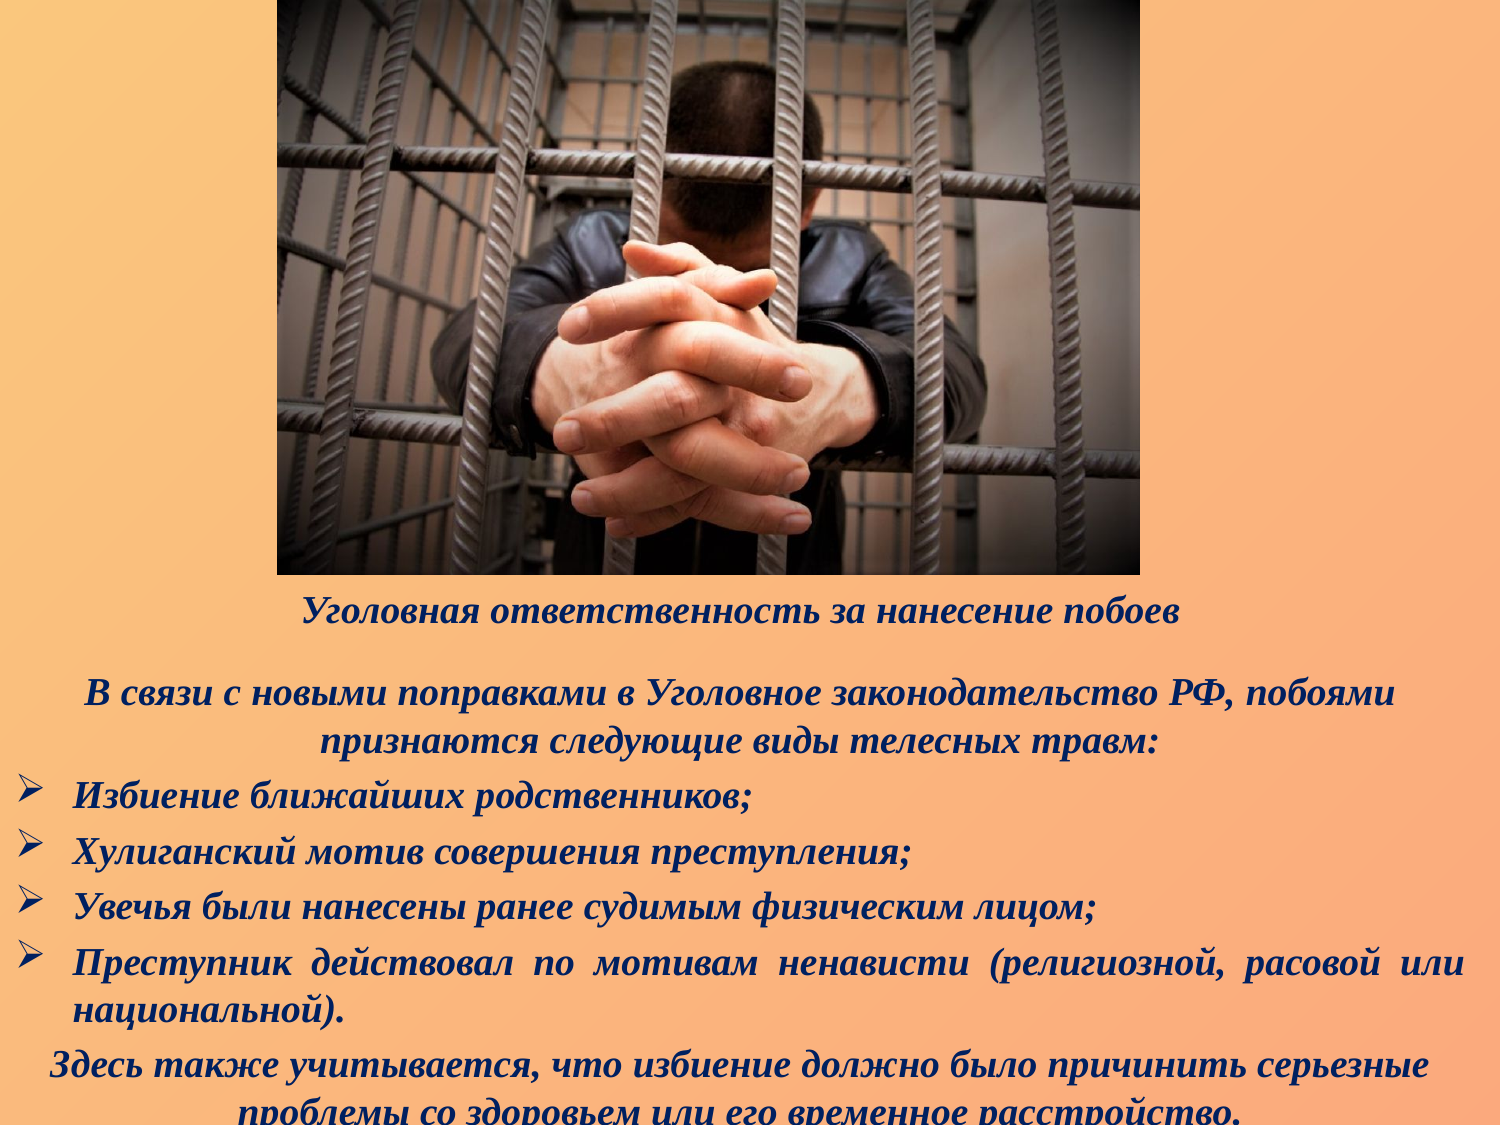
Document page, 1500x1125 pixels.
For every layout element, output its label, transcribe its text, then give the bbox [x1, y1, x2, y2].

picture [277, 0, 1140, 575]
list Уголовная ответственность за нанесение побоев В связи с новыми поправками в Уголовное законодательство РФ, побоями признаются следующие виды телесных травм: Избиение ближайших родственников; Хулиганский мотив совершения преступления; Увечья были нанесены ранее судимым физическим лицом; Преступник действовал по мотивам ненависти (религиозной, расовой или национальной). Здесь также учитывается, что избиение должно было причинить серьезные проблемы со здоровьем или его временное расстройство. [0, 0, 1483, 1125]
